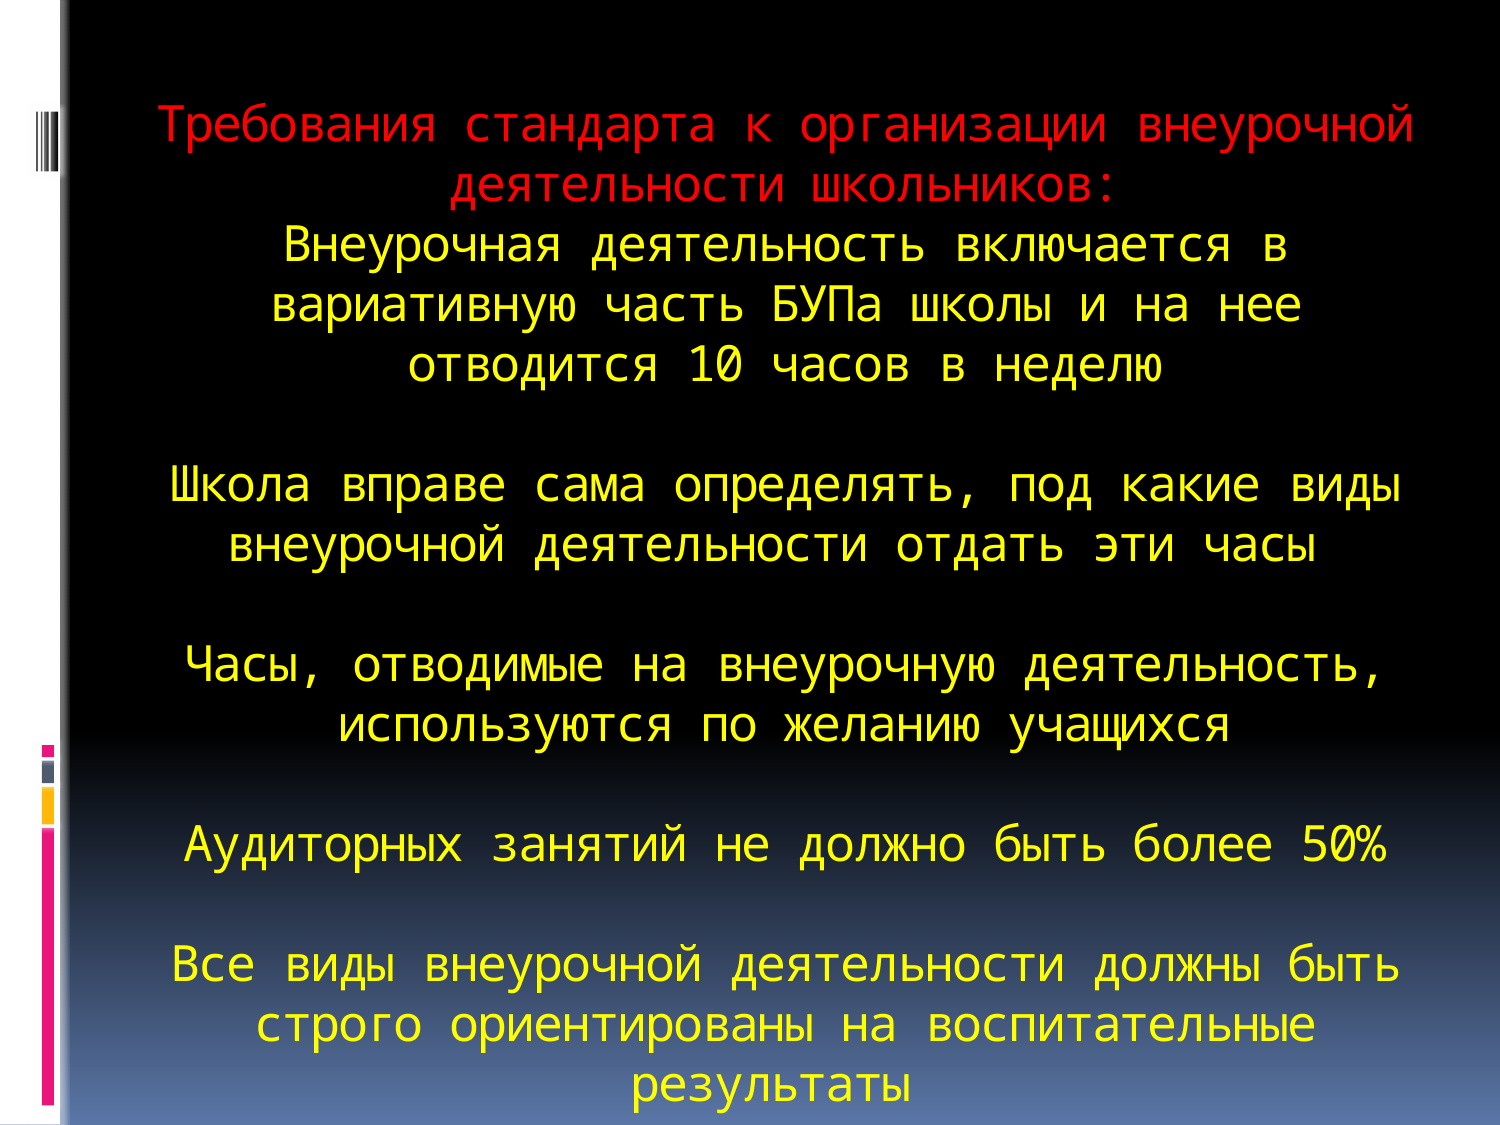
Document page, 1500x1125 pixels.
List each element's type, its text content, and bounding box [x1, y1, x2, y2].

title Требования стандарта к организации внеурочной деятельности школьников: Внеурочная деятельность включается в вариативную часть БУПа школы и на нее отводится 10 часов в неделю Школа вправе сама определять, под какие виды внеурочной деятельности отдать эти часы Часы, отводимые на внеурочную деятельность, используются по желанию учащихся Аудиторных занятий не должно быть более 50% Все виды внеурочной деятельности должны быть строго ориентированы на воспитательные результаты [117, 83, 1454, 1067]
